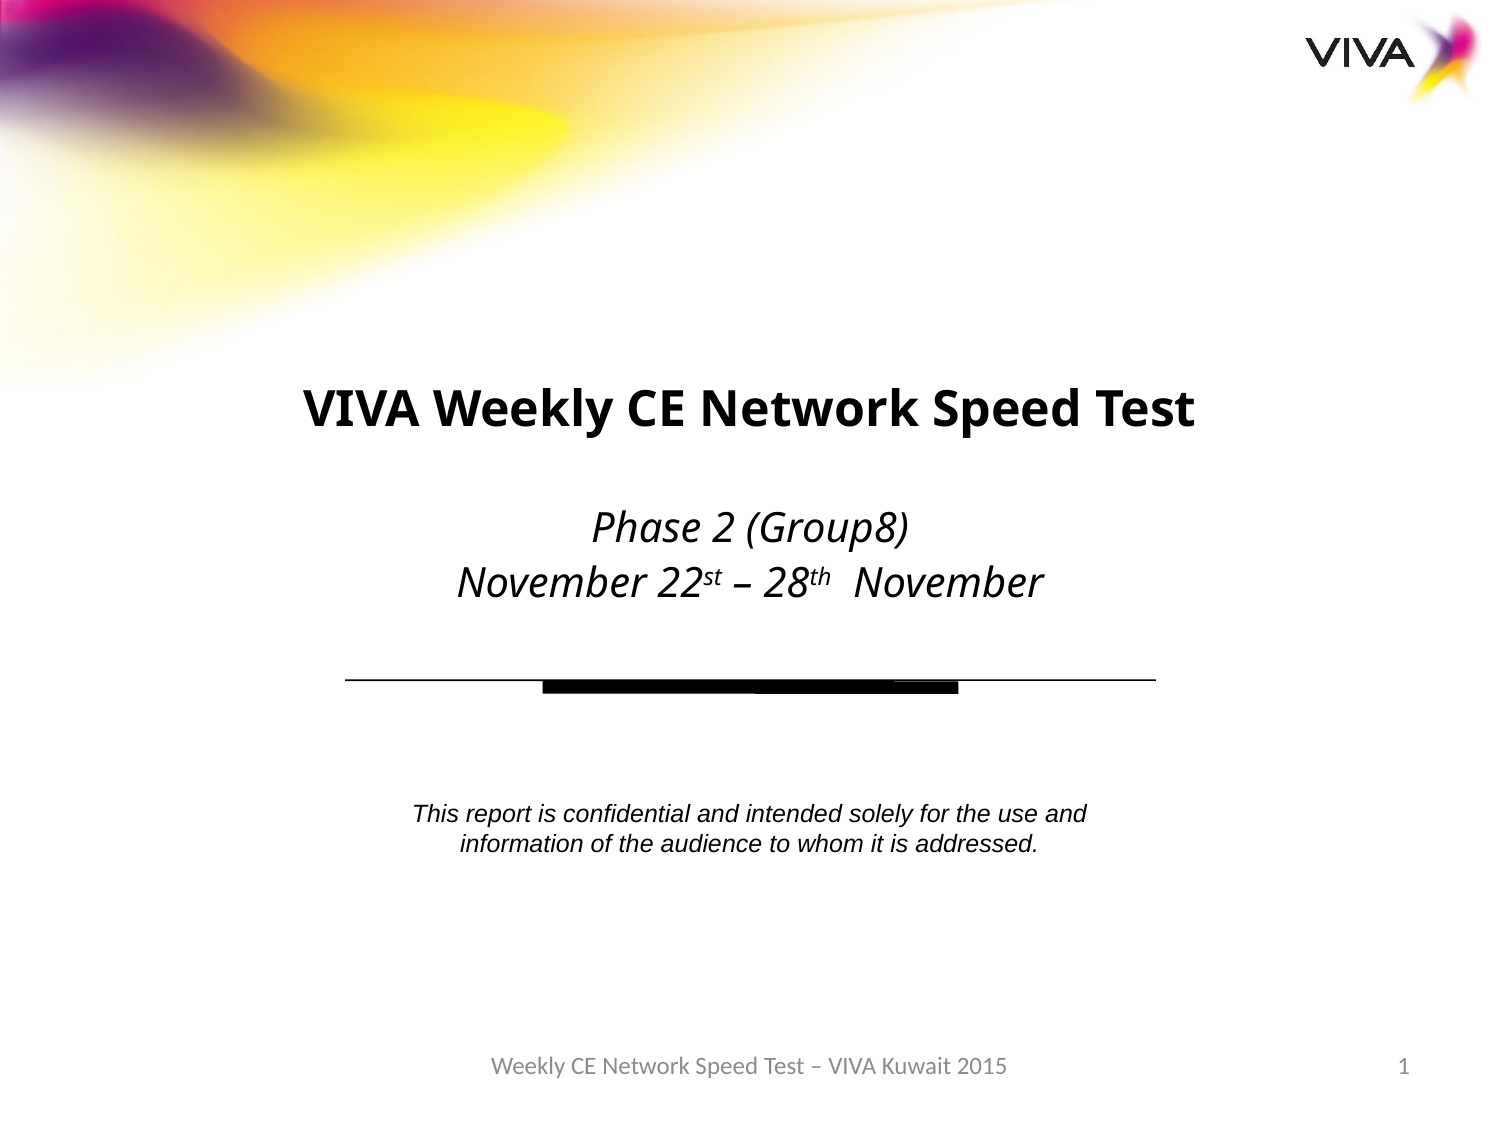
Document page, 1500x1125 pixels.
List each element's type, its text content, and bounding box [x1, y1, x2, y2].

text_box This report is confidential and intended solely for the use and information of the audience to whom it is addressed. [411, 797, 1089, 858]
picture [1300, 12, 1485, 105]
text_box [344, 679, 1156, 688]
text_box 1 [1074, 1042, 1425, 1103]
text_box VIVA Weekly CE Network Speed Test Phase 2 (Group8) November 22st – 28th November [205, 376, 1295, 662]
picture [0, 0, 1089, 386]
text_box Weekly CE Network Speed Test – VIVA Kuwait 2015 [205, 1042, 1074, 1103]
